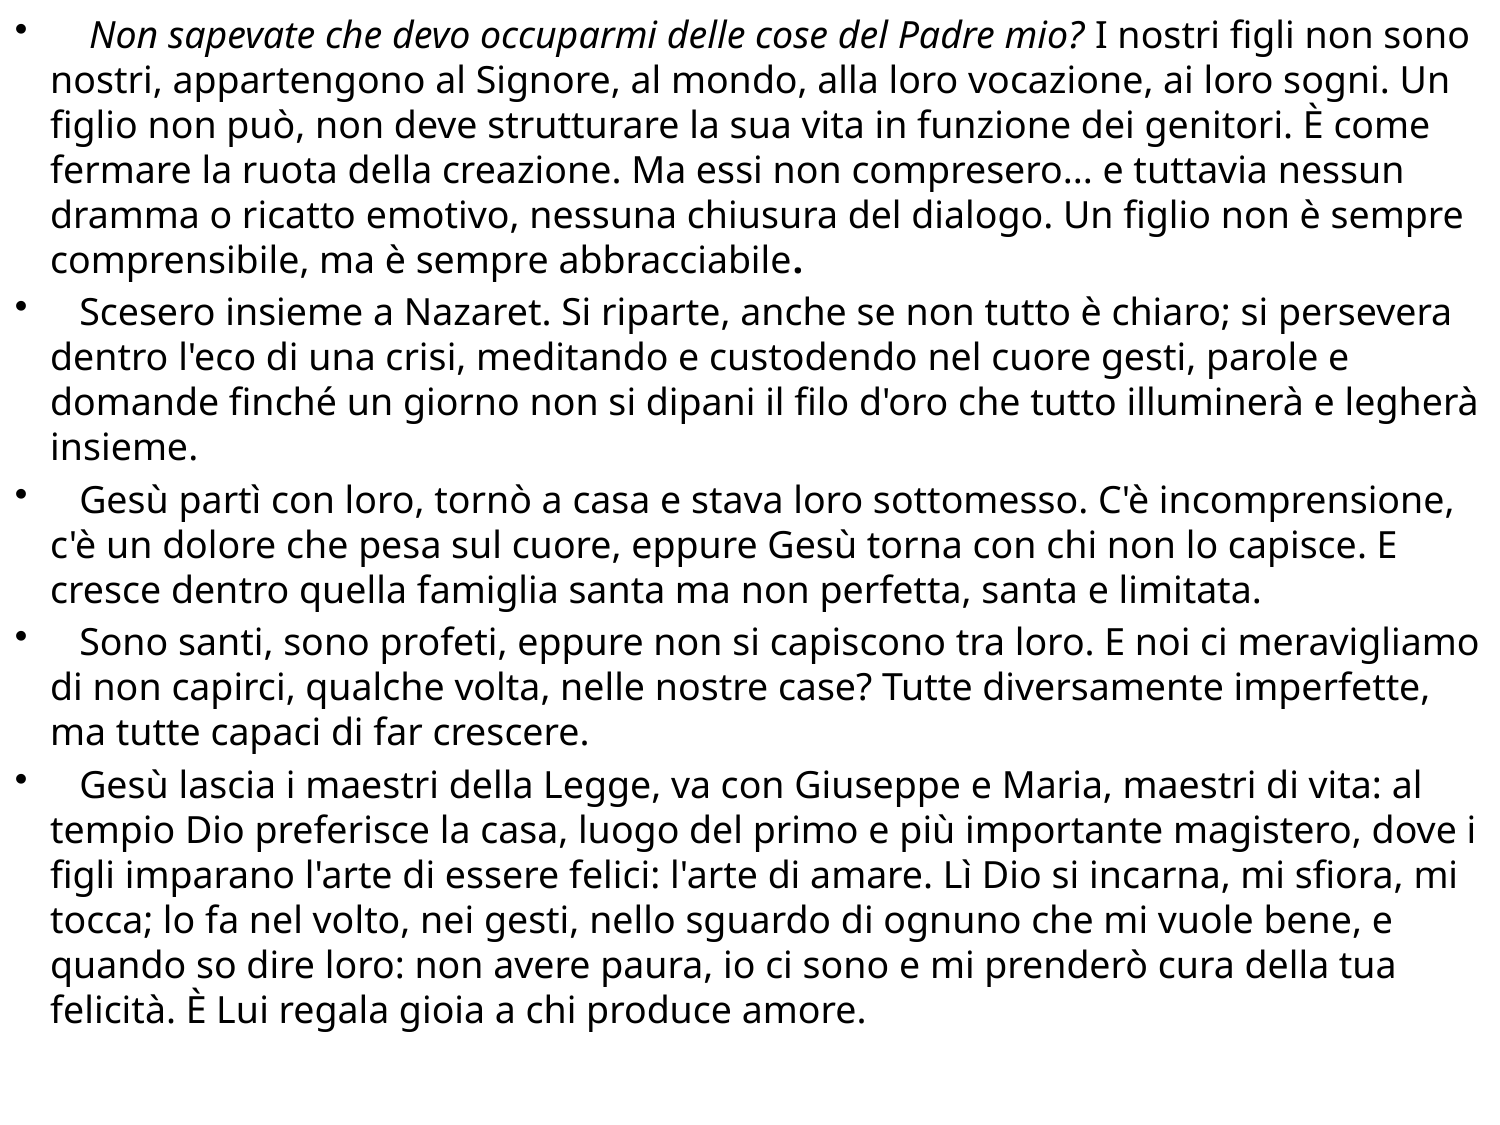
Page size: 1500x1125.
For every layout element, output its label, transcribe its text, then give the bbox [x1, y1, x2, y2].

text_box Non sapevate che devo occuparmi delle cose del Padre mio? I nostri figli non sono nostri, appartengono al Signore, al mondo, alla loro vocazione, ai loro sogni. Un figlio non può, non deve strutturare la sua vita in funzione dei genitori. È come fermare la ruota della creazione. Ma essi non compresero... e tuttavia nessun dramma o ricatto emotivo, nessuna chiusura del dialogo. Un figlio non è sempre comprensibile, ma è sempre abbracciabile. Scesero insieme a Nazaret. Si riparte, anche se non tutto è chiaro; si persevera dentro l'eco di una crisi, meditando e custodendo nel cuore gesti, parole e domande finché un giorno non si dipani il filo d'oro che tutto illuminerà e legherà insieme. Gesù partì con loro, tornò a casa e stava loro sottomesso. C'è incomprensione, c'è un dolore che pesa sul cuore, eppure Gesù torna con chi non lo capisce. E cresce dentro quella famiglia santa ma non perfetta, santa e limitata. Sono santi, sono profeti, eppure non si capiscono tra loro. E noi ci meravigliamo di non capirci, qualche volta, nelle nostre case? Tutte diversamente imperfette, ma tutte capaci di far crescere. Gesù lascia i maestri della Legge, va con Giuseppe e Maria, maestri di vita: al tempio Dio preferisce la casa, luogo del primo e più importante magistero, dove i figli imparano l'arte di essere felici: l'arte di amare. Lì Dio si incarna, mi sfiora, mi tocca; lo fa nel volto, nei gesti, nello sguardo di ognuno che mi vuole bene, e quando so dire loro: non avere paura, io ci sono e mi prenderò cura della tua felicità. È Lui regala gioia a chi produce amore. [0, 3, 1500, 1039]
